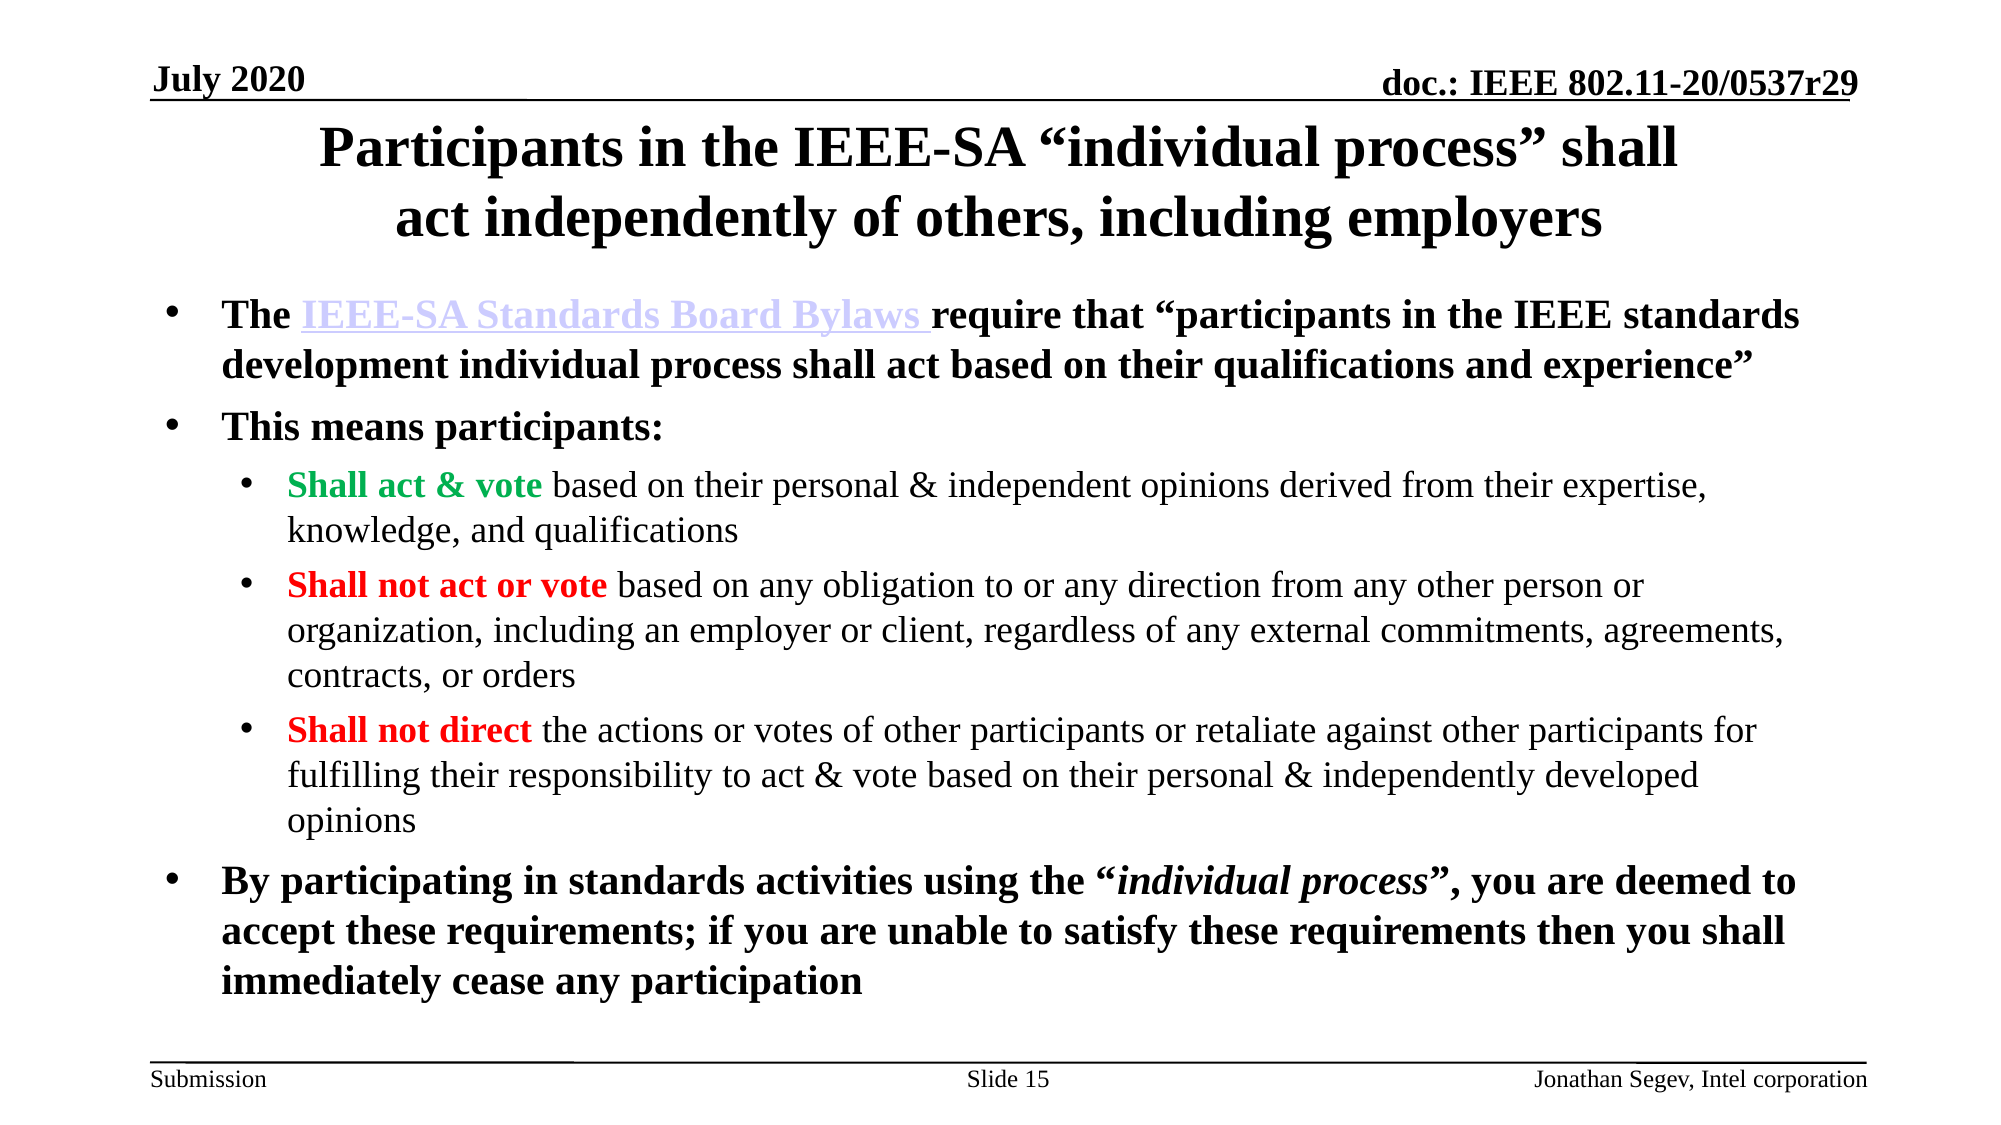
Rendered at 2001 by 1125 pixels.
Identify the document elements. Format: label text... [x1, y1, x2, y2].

title Participants in the IEEE-SA “individual process” shall act independently of others, including employers [149, 112, 1850, 244]
list The IEEE-SA Standards Board Bylaws require that “participants in the IEEE standards development individual process shall act based on their qualifications and experience” This means participants: Shall act & vote based on their personal & independent opinions derived from their expertise, knowledge, and qualifications Shall not act or vote based on any obligation to or any direction from any other person or organization, including an employer or client, regardless of any external commitments, agreements, contracts, or orders Shall not direct the actions or votes of other participants or retaliate against other participants for fulfilling their responsibility to act & vote based on their personal & independently developed opinions By participating in standards activities using the “individual process”, you are deemed to accept these requirements; if you are unable to satisfy these requirements then you shall immediately cease any participation [149, 278, 1850, 1000]
slide_number Slide 15 [950, 1061, 1067, 1123]
footer Jonathan Segev, Intel corporation [1171, 1061, 1869, 1093]
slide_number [152, 54, 563, 100]
